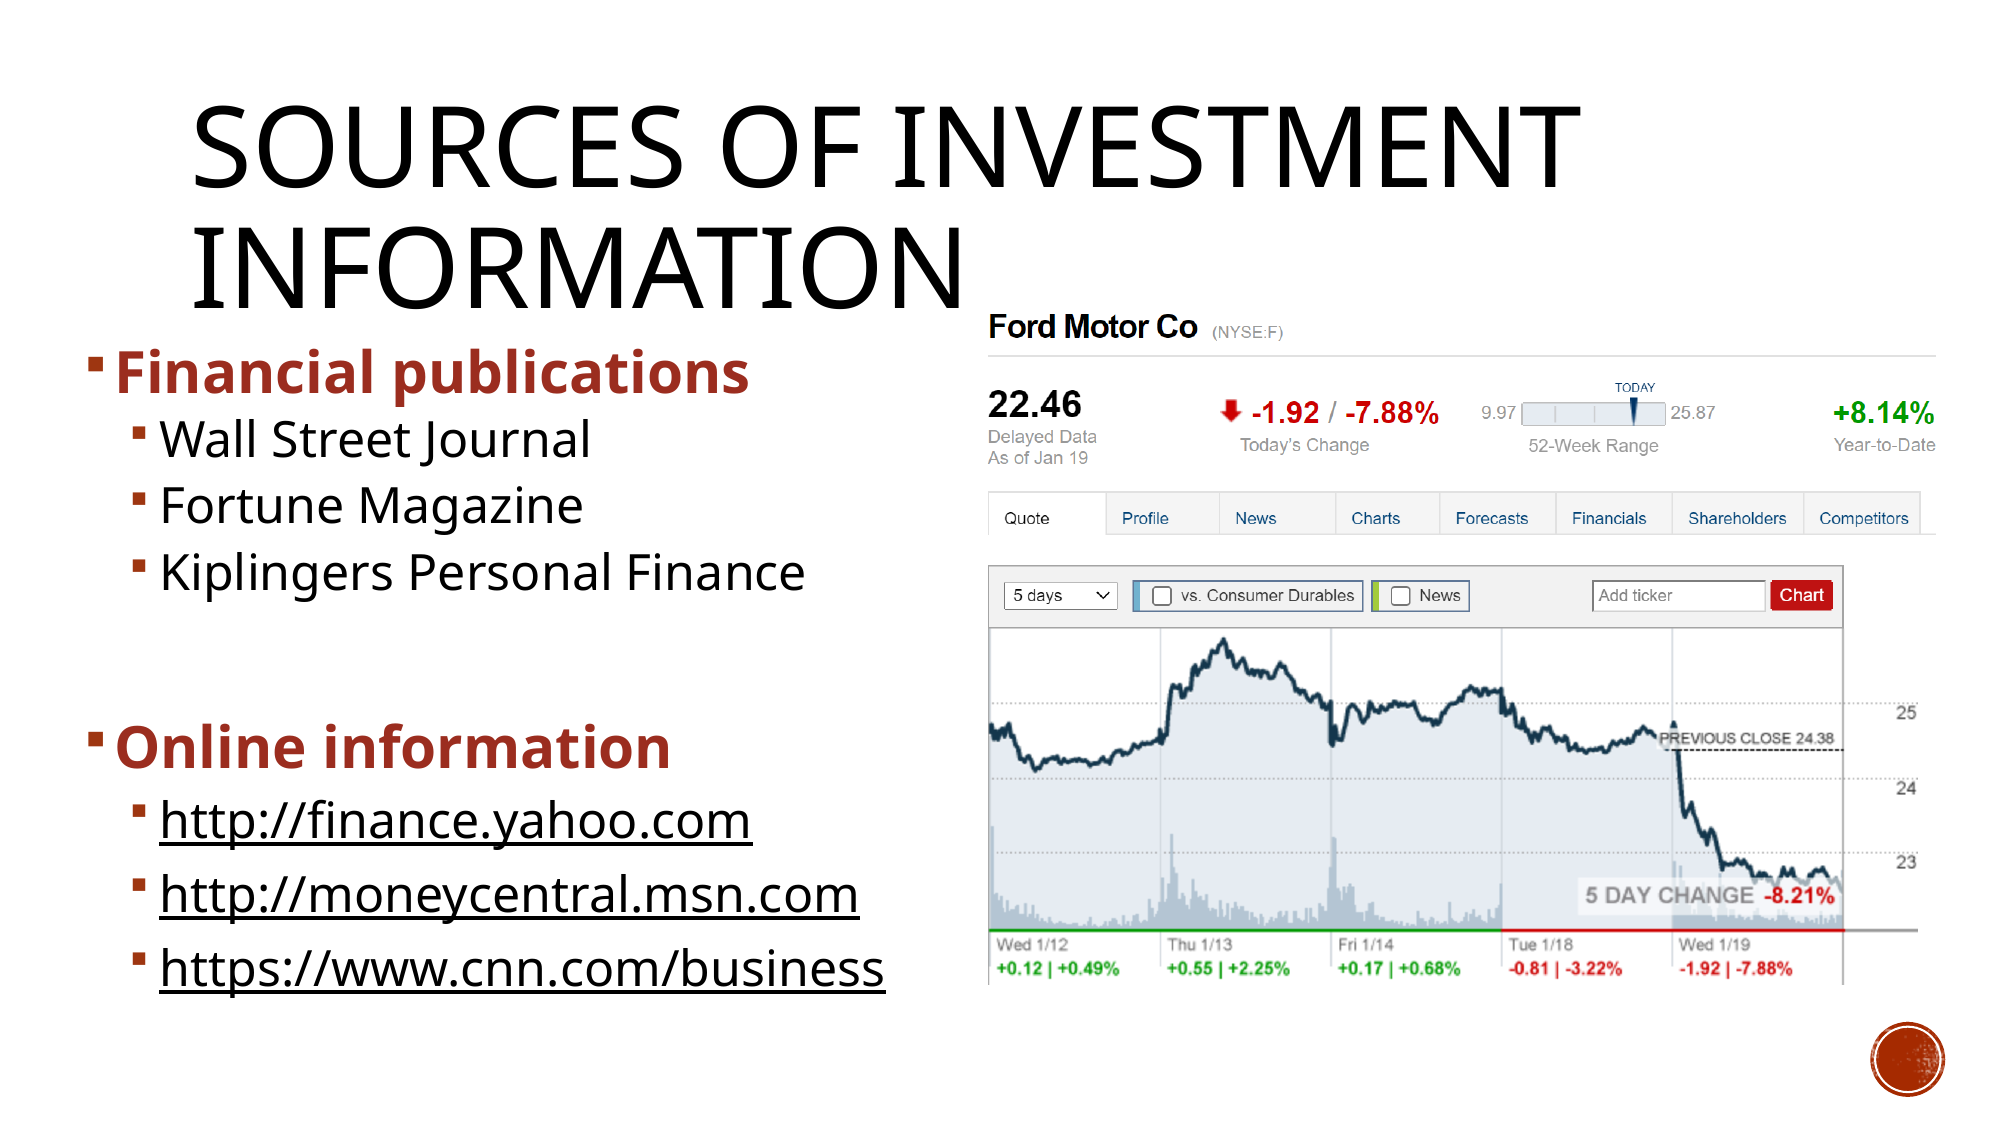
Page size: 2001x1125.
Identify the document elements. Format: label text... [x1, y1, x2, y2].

list Financial publications Wall Street Journal Fortune Magazine Kiplingers Personal Finance Online information http://finance.yahoo.com http://moneycentral.msn.com https://www.cnn.com/business [69, 335, 1809, 1021]
title Sources of Investment Information [175, 79, 1826, 335]
picture [982, 287, 1949, 1013]
